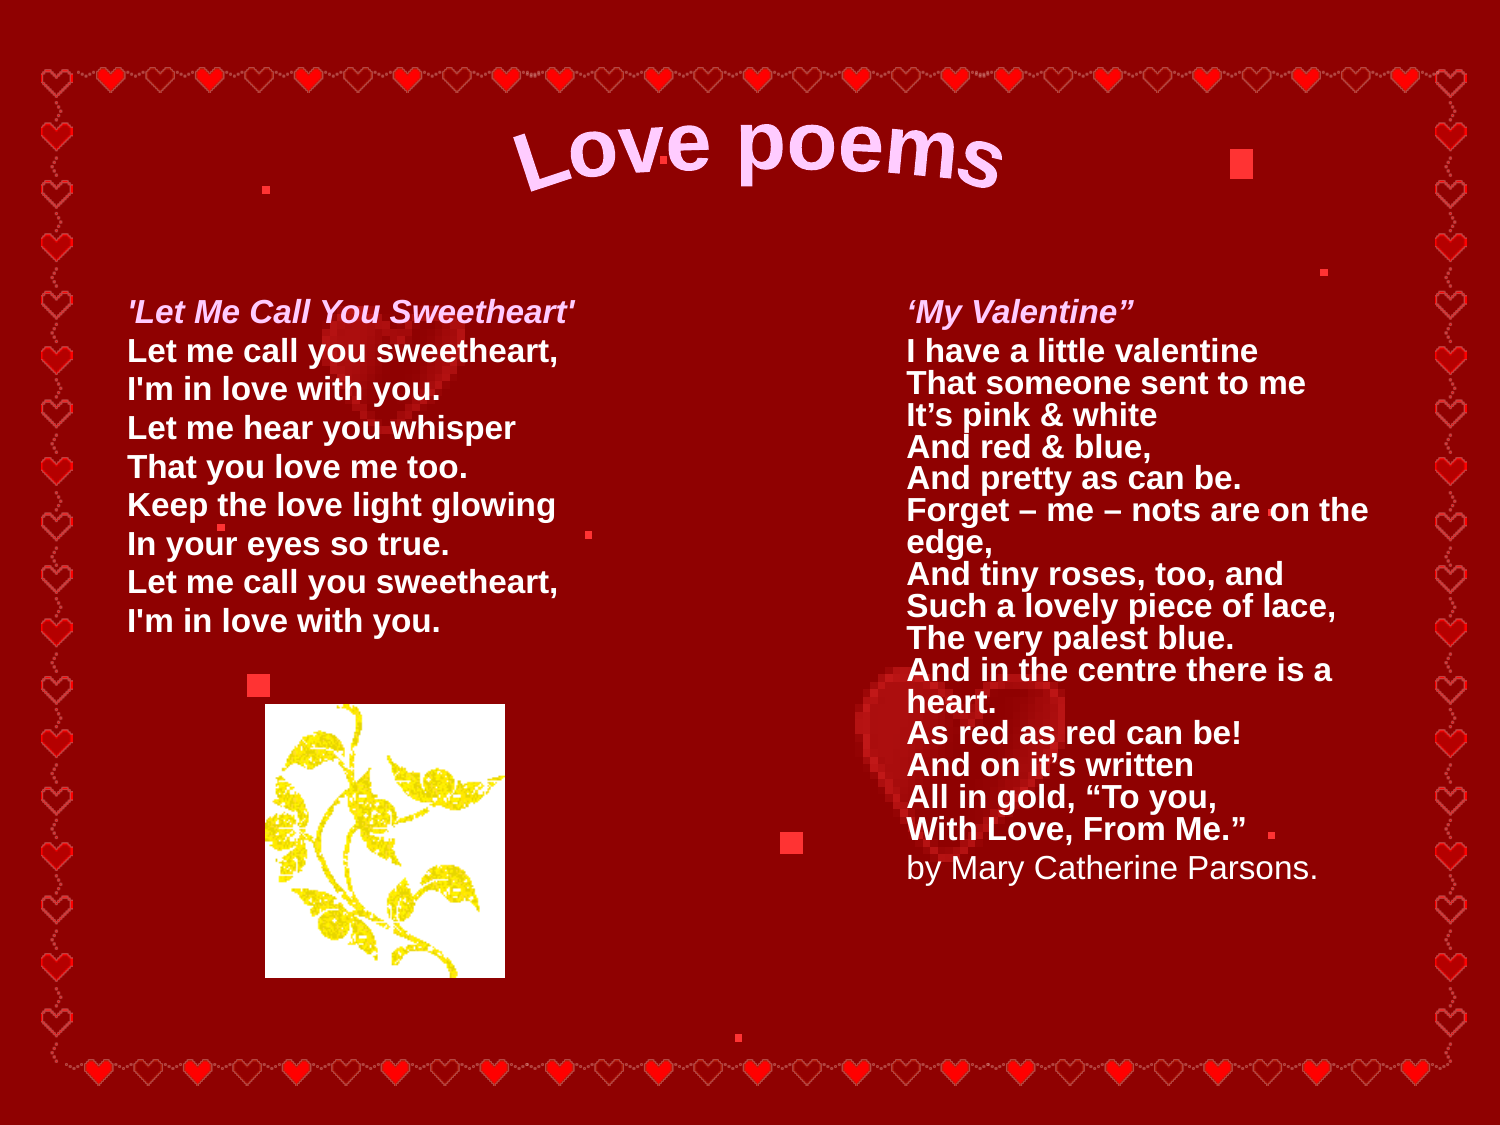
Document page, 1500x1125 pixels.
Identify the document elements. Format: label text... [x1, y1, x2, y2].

text_box ‘My Valentine” I have a little valentine That someone sent to me It’s pink & white And red & blue, And pretty as can be. Forget – me – nots are on the edge, And tiny roses, too, and Such a lovely piece of lace, The very palest blue. And in the centre there is a heart. As red as red can be! And on it’s written All in gold, “To you, With Love, From Me.” by Mary Catherine Parsons. [891, 290, 1400, 787]
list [1434, 562, 1468, 1065]
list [525, 66, 972, 94]
text_box 'Let Me Call You Sweetheart' Let me call you sweetheart, I'm in love with you. Let me hear you whisper That you love me too. Keep the love light glowing In your eyes so true. Let me call you sweetheart, I'm in love with you. [112, 290, 609, 681]
picture [0, 0, 1500, 1125]
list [76, 66, 523, 94]
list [974, 66, 1432, 94]
